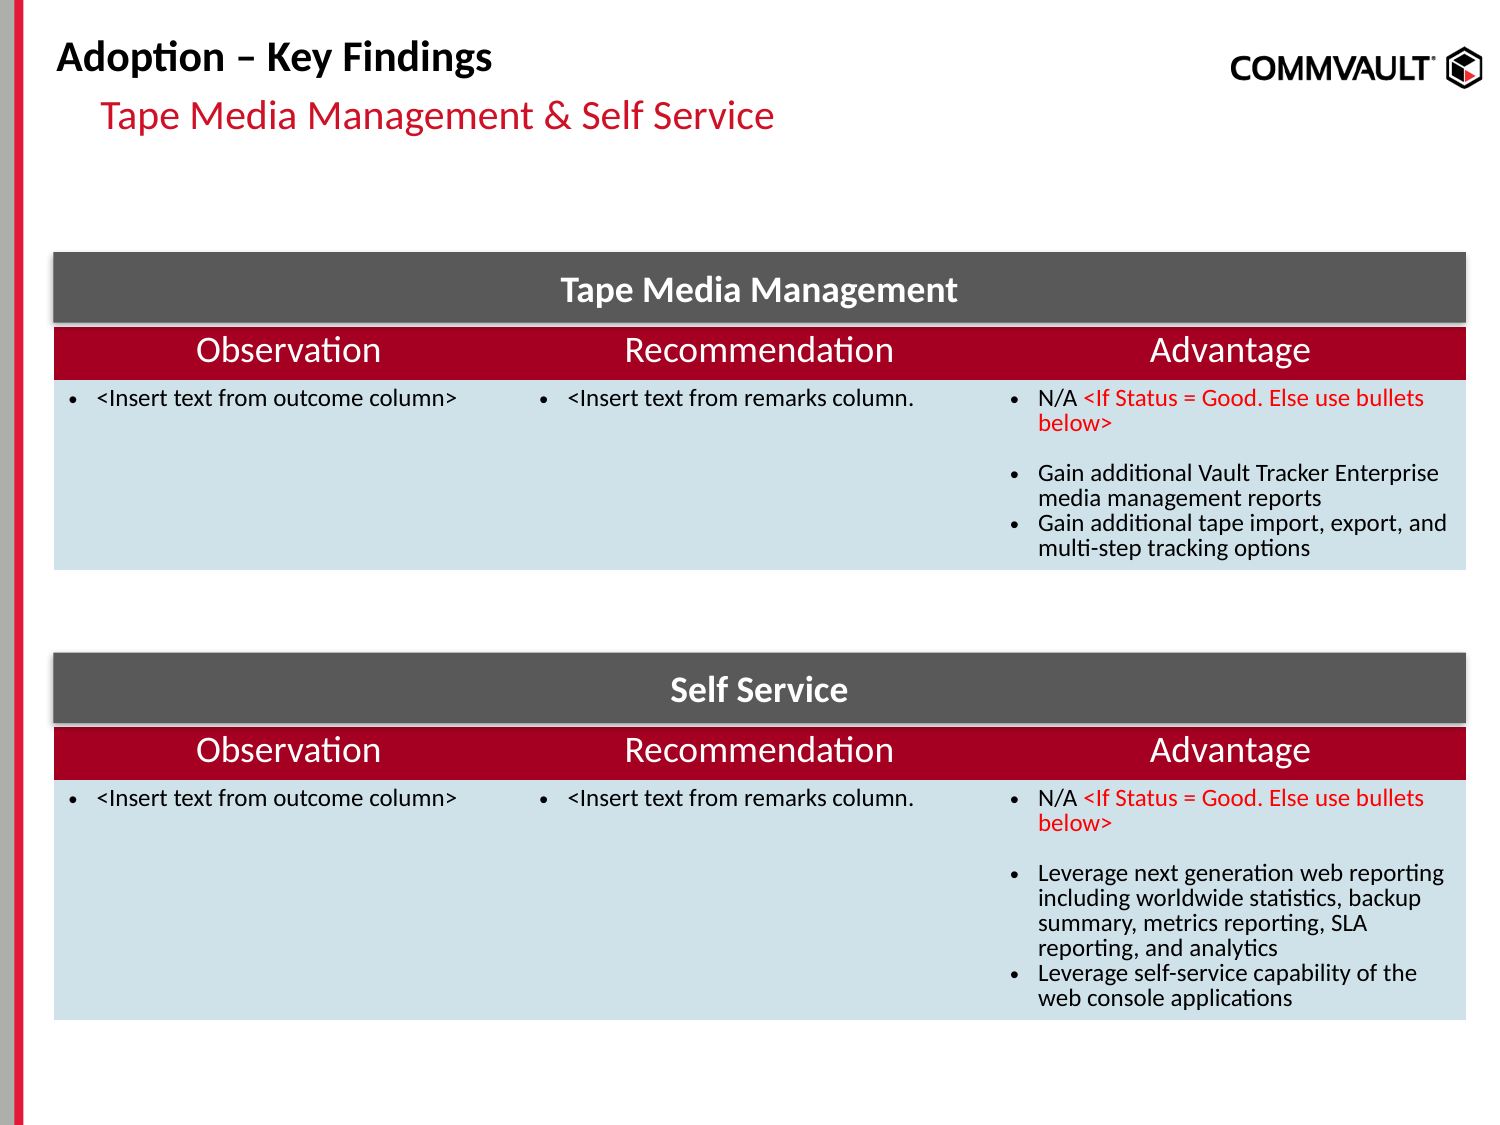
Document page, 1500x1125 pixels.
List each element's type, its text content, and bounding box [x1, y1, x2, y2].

picture [1232, 46, 1483, 89]
table_header Recommendation [524, 731, 995, 780]
table_cell <Insert text from remarks column. [524, 380, 995, 570]
table_cell <Insert text from outcome column> [54, 380, 524, 570]
table_header Observation [54, 330, 524, 380]
table_header Observation [54, 731, 524, 780]
list Tape Media Management & Self Service [85, 89, 1232, 150]
table_header Advantage [995, 731, 1466, 780]
text_box Tape Media Management [53, 251, 1467, 323]
title Adoption – Key Findings [41, 30, 1232, 90]
text_box Self Service [53, 652, 1467, 724]
table_cell <Insert text from remarks column. [524, 780, 995, 1020]
table_cell N/A <If Status = Good. Else use bullets below> Gain additional Vault Tracker Enterprise media management reports Gain additional tape import, export, and multi-step tracking options [995, 380, 1466, 570]
table_cell N/A <If Status = Good. Else use bullets below> Leverage next generation web reporting including worldwide statistics, backup summary, metrics reporting, SLA reporting, and analytics Leverage self-service capability of the web console applications [995, 780, 1466, 1020]
table_header Advantage [995, 330, 1466, 380]
table_header Recommendation [524, 330, 995, 380]
table_cell <Insert text from outcome column> [54, 780, 524, 1020]
